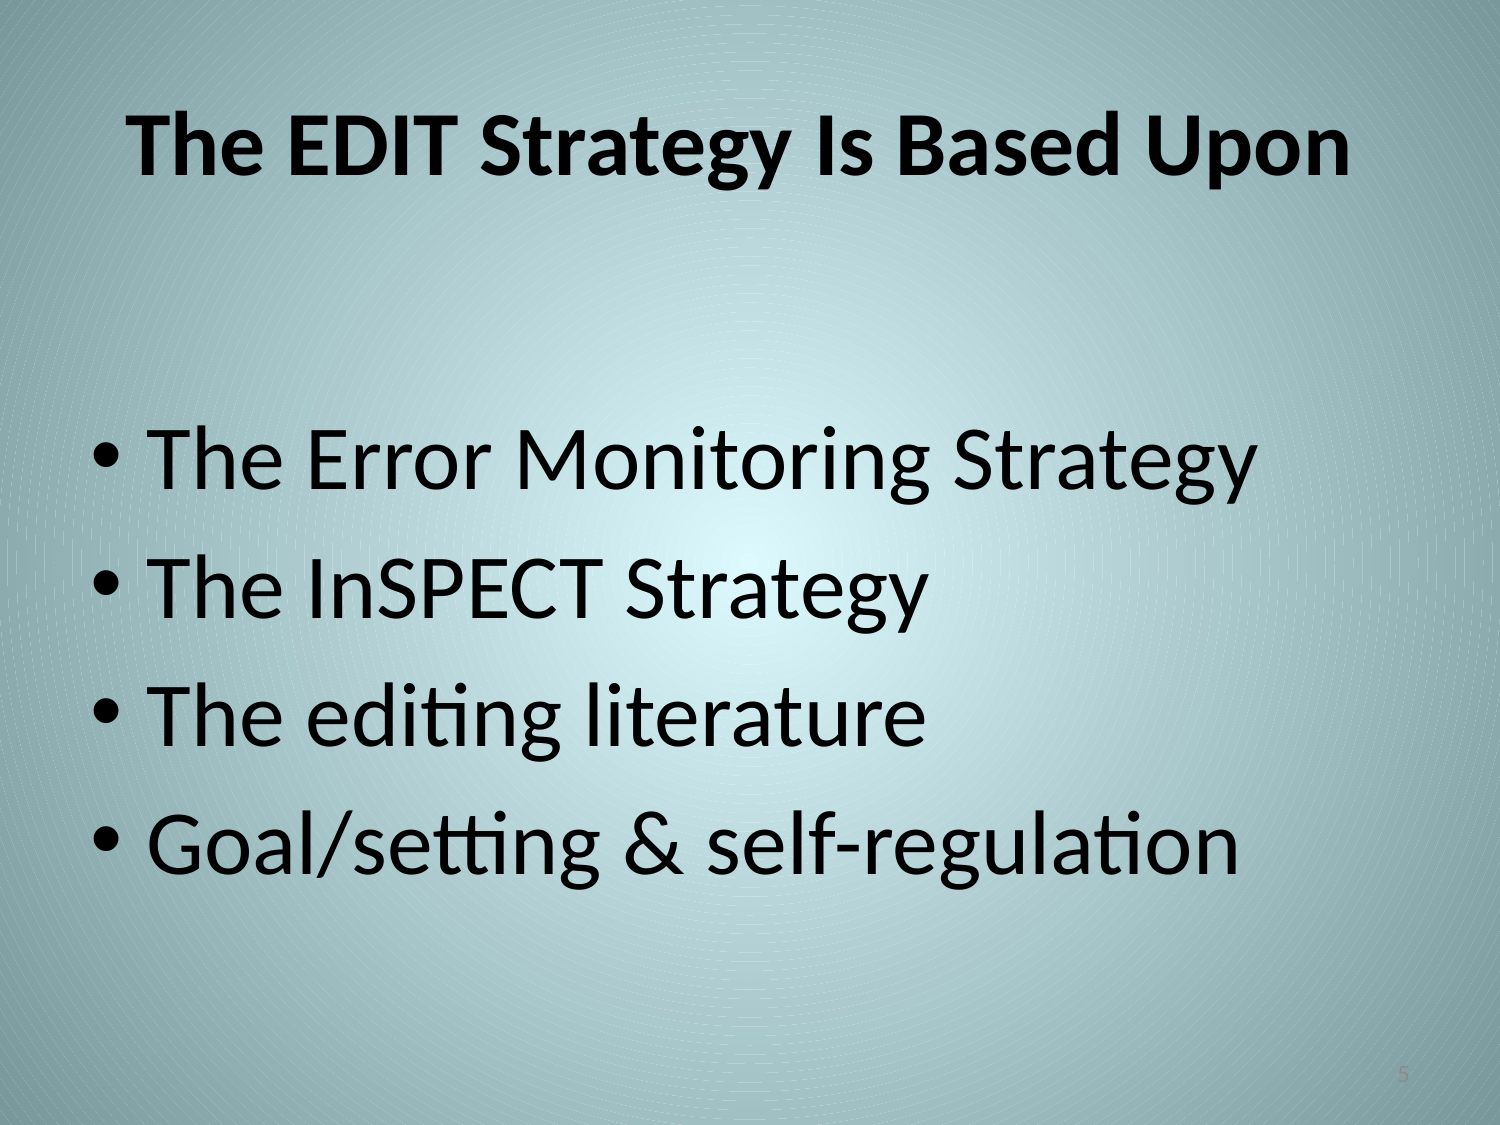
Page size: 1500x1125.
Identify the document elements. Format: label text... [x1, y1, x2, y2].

list The Error Monitoring Strategy The InSPECT Strategy The editing literature Goal/setting & self-regulation [75, 262, 1425, 1005]
slide_number 5 [1074, 1042, 1425, 1103]
title The EDIT Strategy Is Based Upon [75, 45, 1425, 233]
